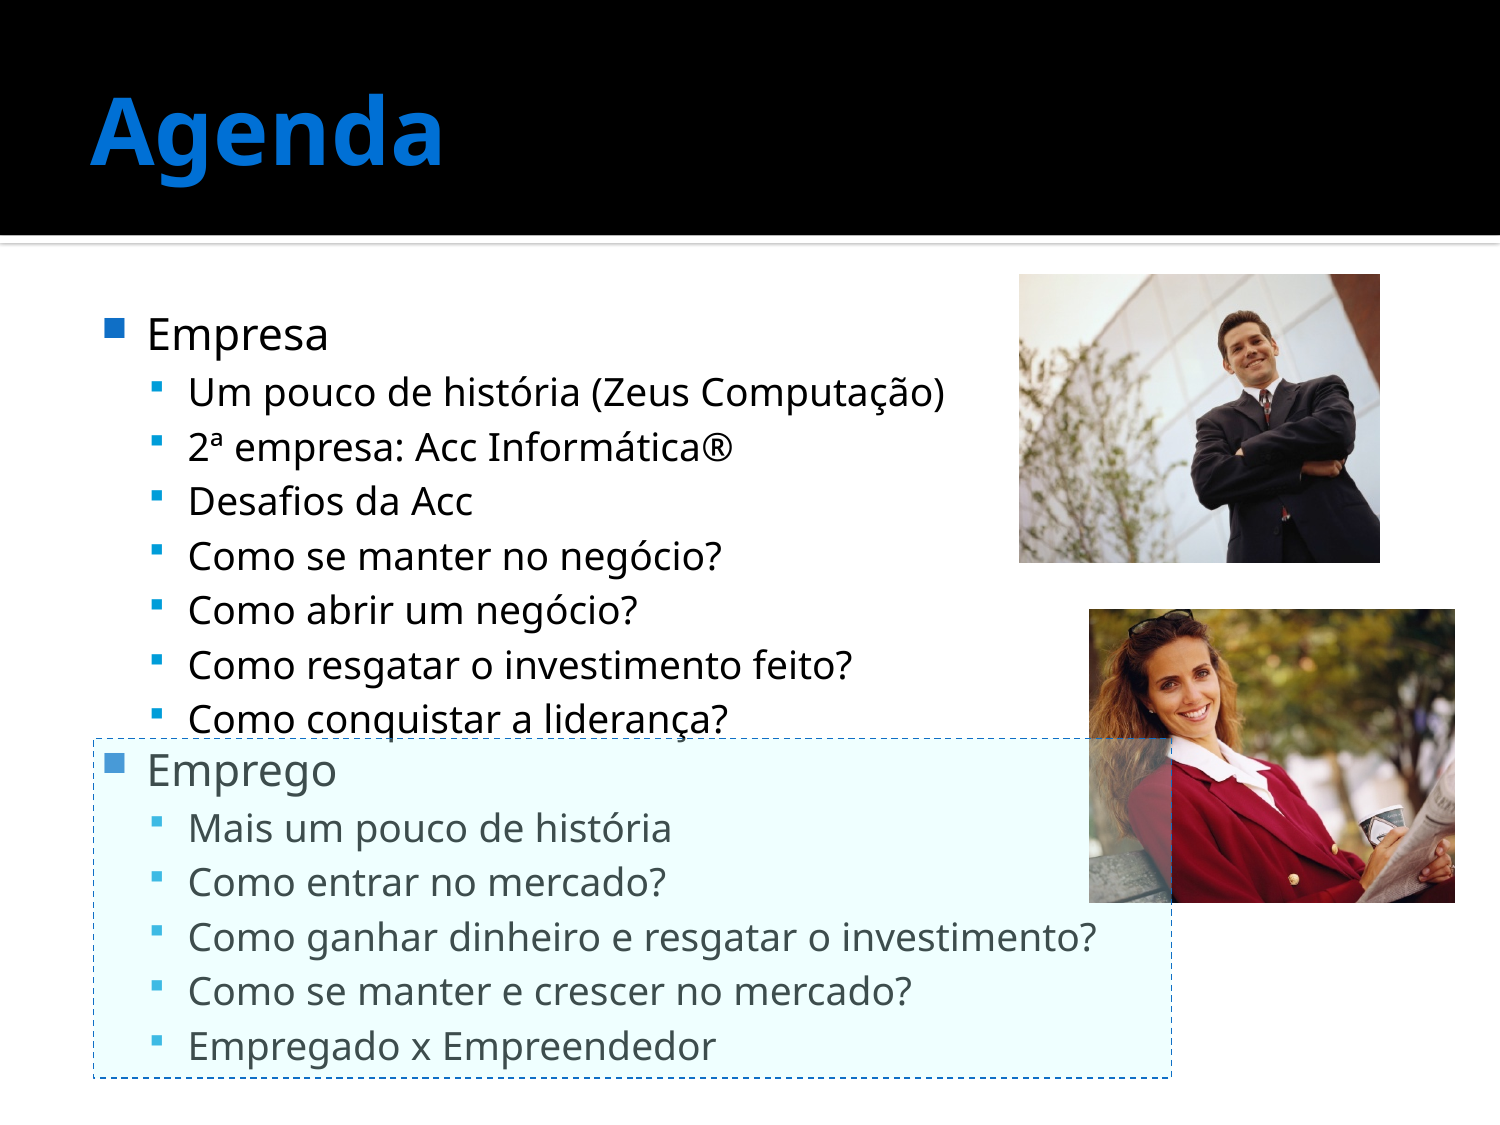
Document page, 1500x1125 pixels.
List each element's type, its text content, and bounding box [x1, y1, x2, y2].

list Empresa Um pouco de história (Zeus Computação) 2ª empresa: Acc Informática® Desafios da Acc Como se manter no negócio? Como abrir um negócio? Como resgatar o investimento feito? Como conquistar a liderança? Emprego Mais um pouco de história Como entrar no mercado? Como ganhar dinheiro e resgatar o investimento? Como se manter e crescer no mercado? Empregado x Empreendedor [75, 291, 1425, 1079]
picture [1089, 609, 1455, 903]
title Agenda [75, 25, 1425, 231]
text_box [90, 734, 1176, 1082]
picture [1019, 274, 1380, 563]
